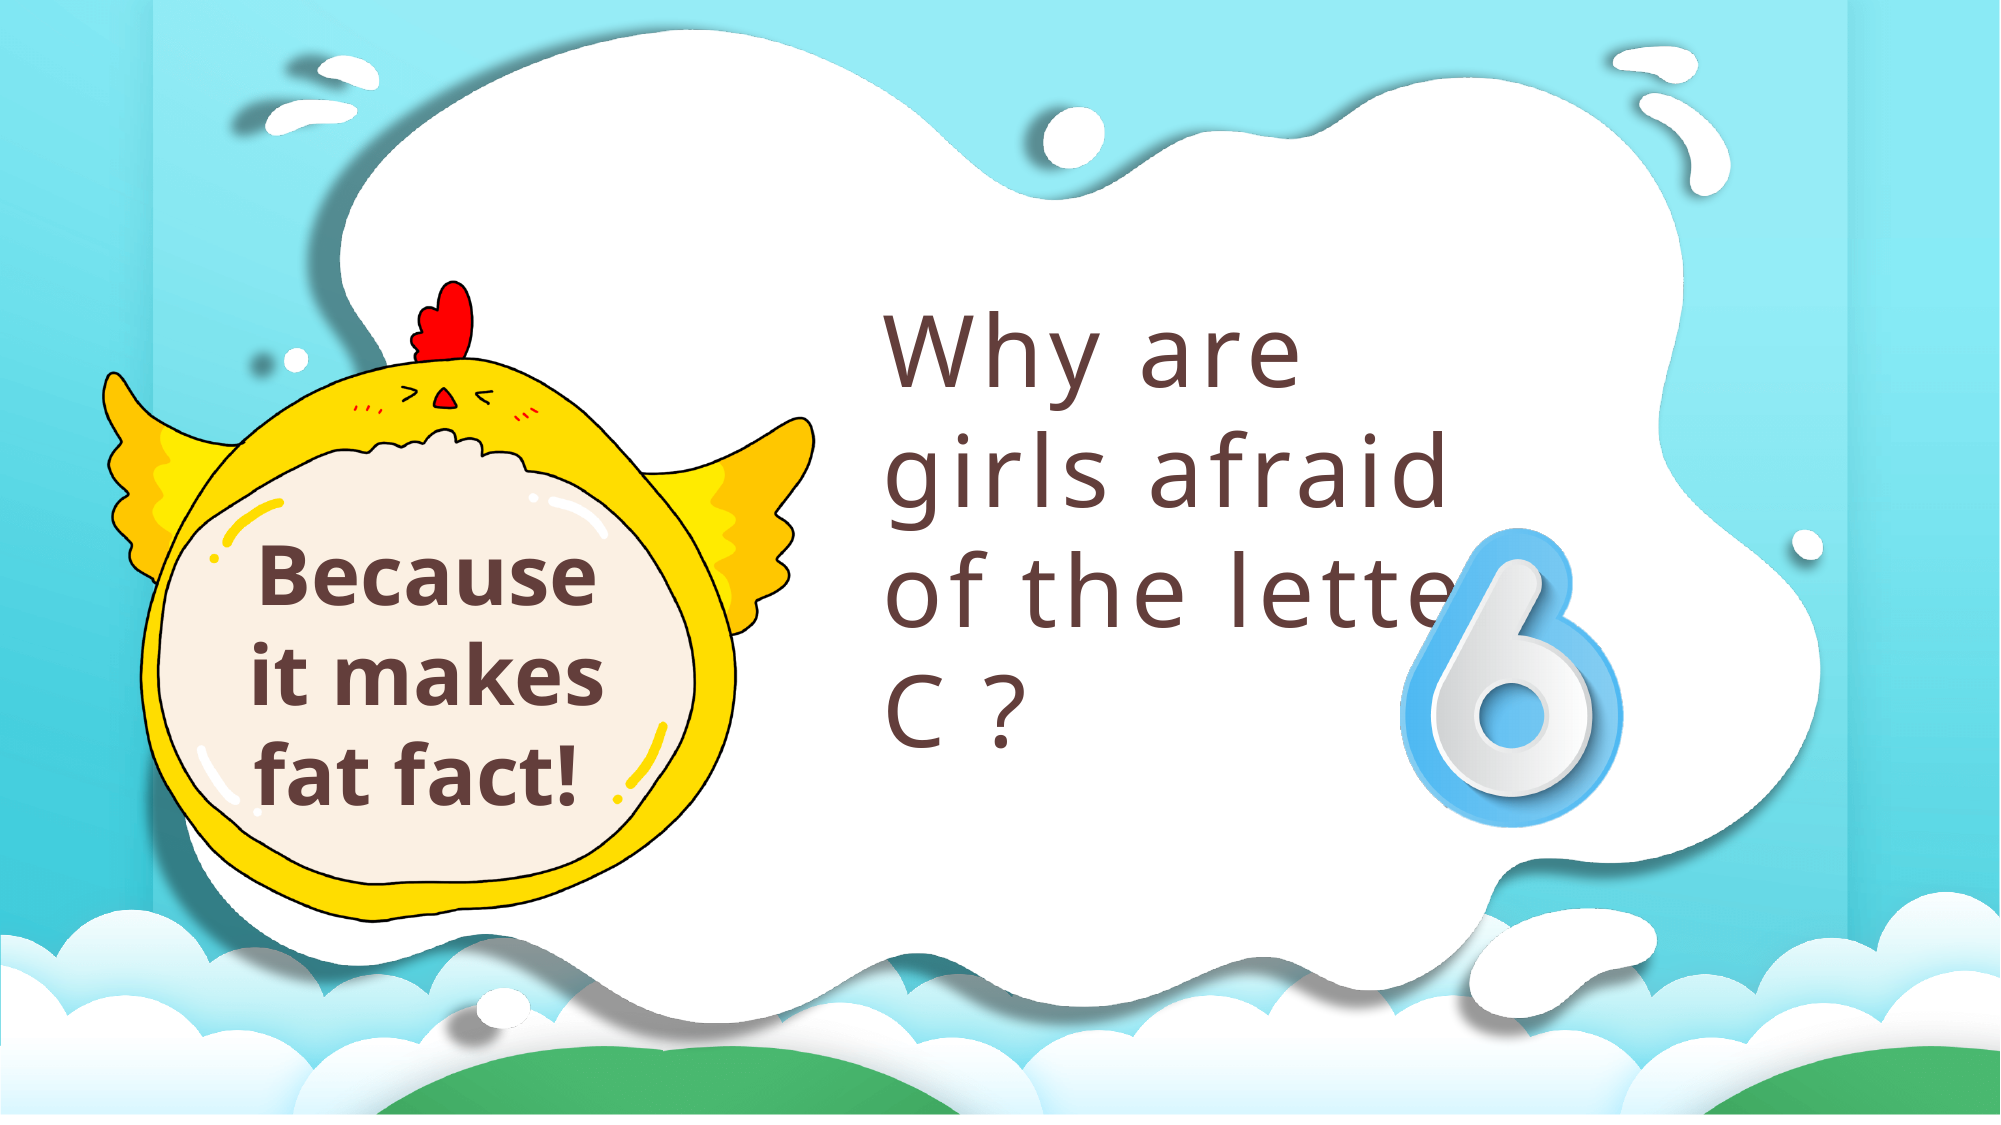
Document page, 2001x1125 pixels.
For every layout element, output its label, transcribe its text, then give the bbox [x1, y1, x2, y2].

picture [0, 0, 2000, 1125]
text_box Why are girls afraid of the letter C ? [890, 280, 1576, 775]
